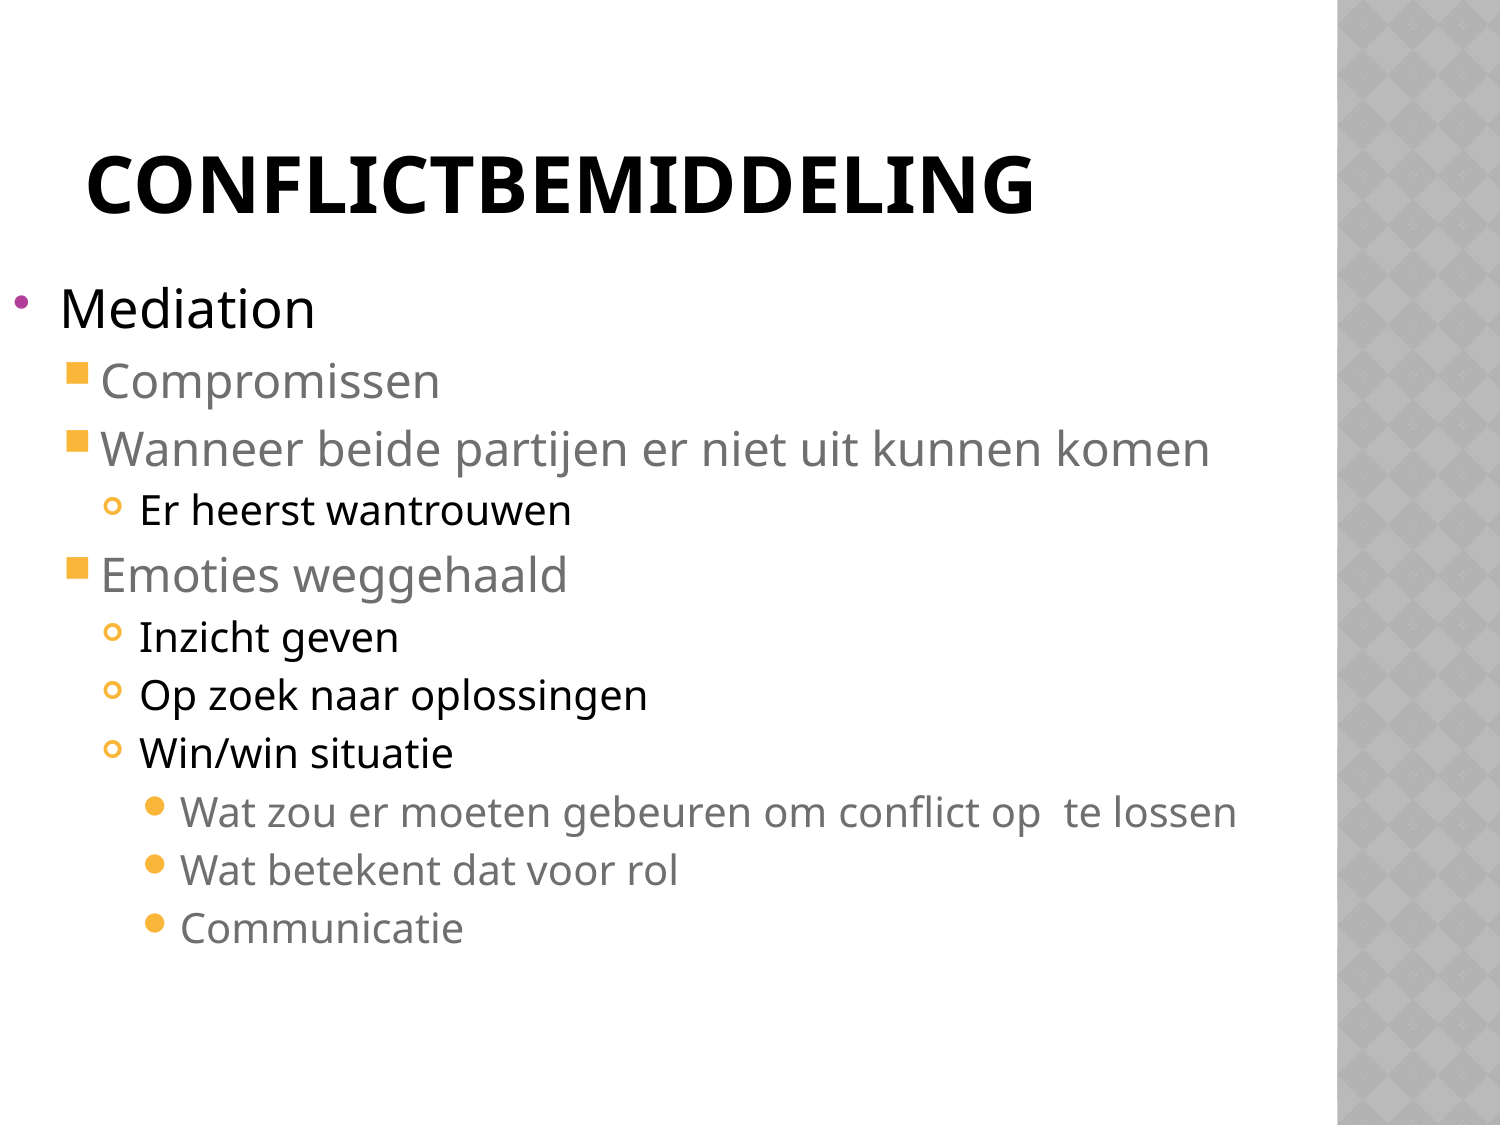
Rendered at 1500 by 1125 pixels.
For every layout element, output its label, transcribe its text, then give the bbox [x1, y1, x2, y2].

title Conflictbemiddeling [76, 0, 1427, 230]
list Mediation Compromissen Wanneer beide partijen er niet uit kunnen komen Er heerst wantrouwen Emoties weggehaald Inzicht geven Op zoek naar oplossingen Win/win situatie Wat zou er moeten gebeuren om conflict op te lossen Wat betekent dat voor rol Communicatie [0, 267, 1341, 1059]
